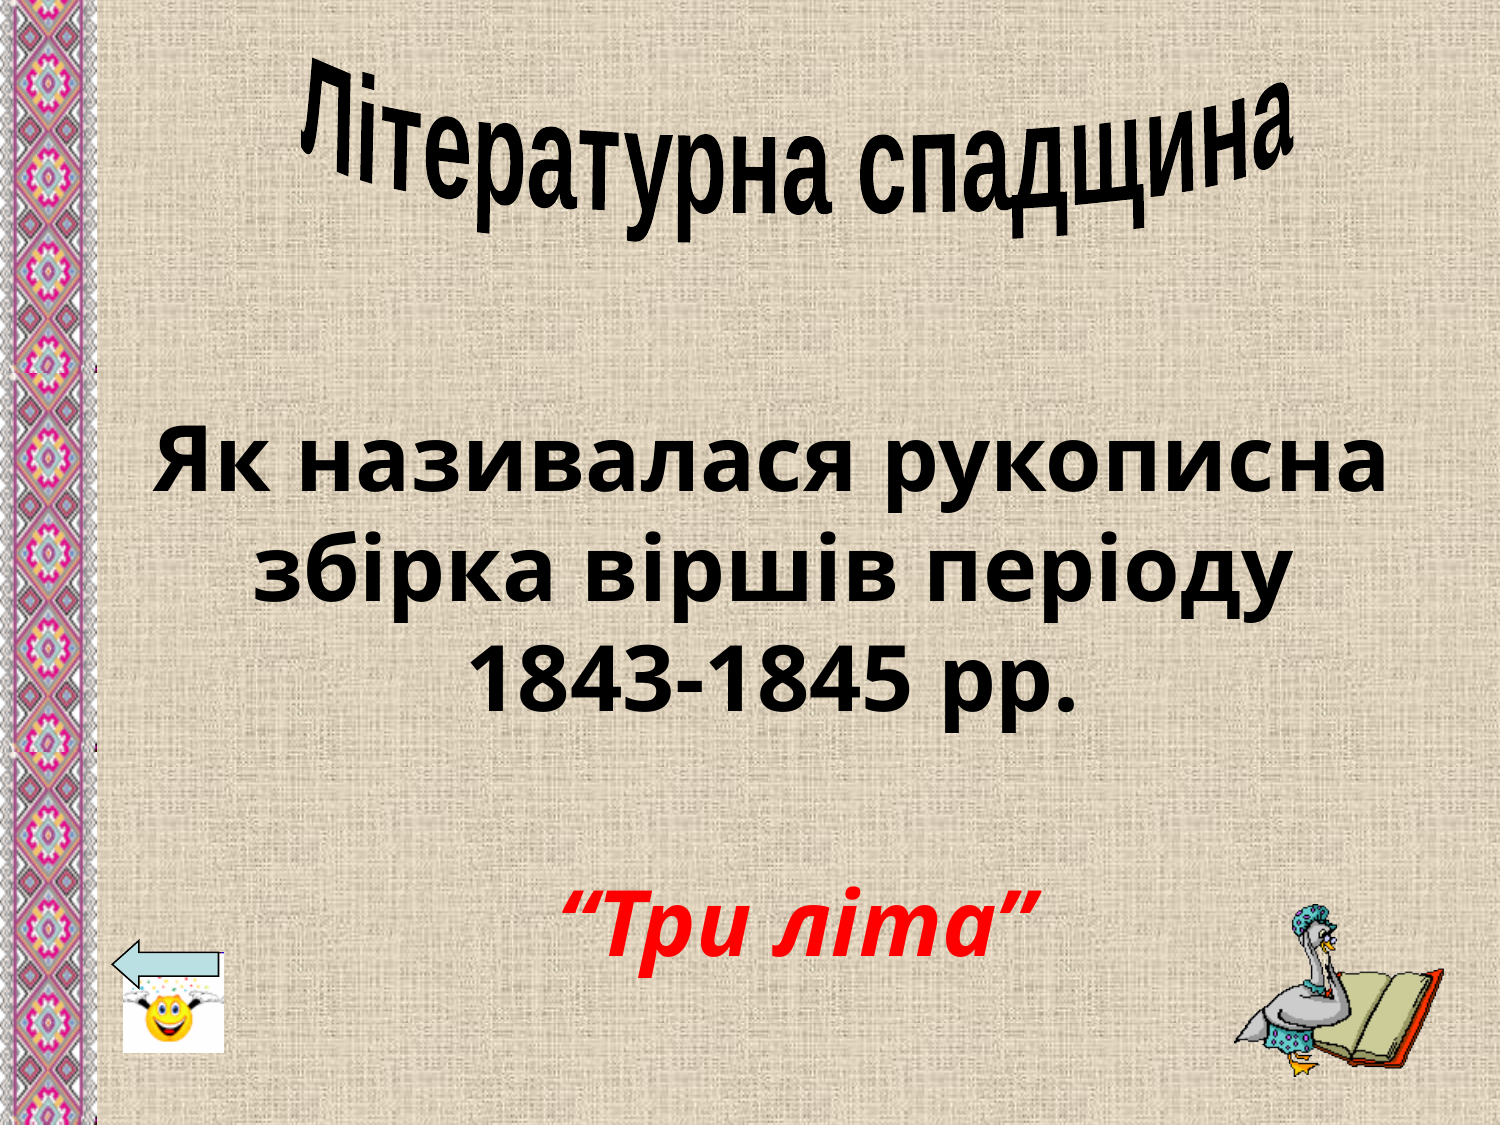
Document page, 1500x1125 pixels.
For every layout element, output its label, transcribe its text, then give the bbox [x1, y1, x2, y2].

text_box Як називалася рукописна збірка віршів періоду 1843-1845 рр. [135, 444, 1411, 686]
text_box [128, 940, 139, 950]
picture [0, 0, 1500, 1125]
text_box “Три літа” [159, 798, 1435, 1040]
text_box [112, 959, 118, 970]
